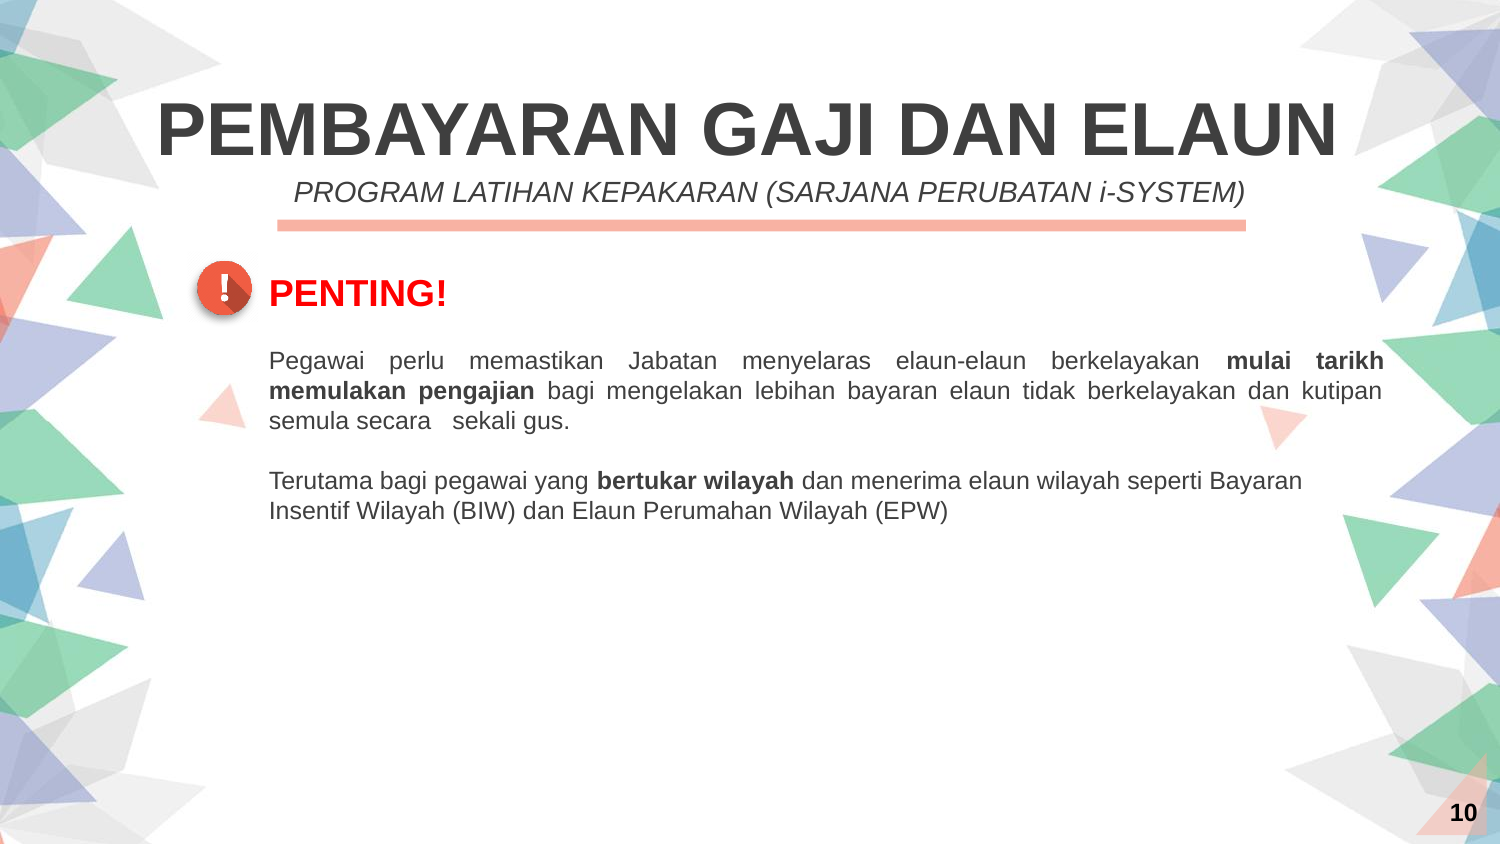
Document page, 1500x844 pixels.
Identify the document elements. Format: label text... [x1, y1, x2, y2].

text_box PENTING! Pegawai perlu memastikan Jabatan menyelaras elaun-elaun berkelayakan mulai tarikh memulakan pengajian bagi mengelakan lebihan bayaran elaun tidak berkelayakan dan kutipan semula secara sekali gus. Terutama bagi pegawai yang bertukar wilayah dan menerima elaun wilayah seperti Bayaran Insentif Wilayah (BIW) dan Elaun Perumahan Wilayah (EPW) [253, 261, 1400, 592]
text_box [1415, 752, 1494, 836]
picture [0, 173, 1500, 844]
list PROGRAM LATIHAN KEPAKARAN (SARJANA PERUBATAN i-SYSTEM) [1, 167, 1500, 215]
text_box [277, 219, 1246, 232]
picture [0, 0, 1500, 167]
list PEMBAYARAN GAJI DAN ELAUN [0, 78, 1499, 173]
